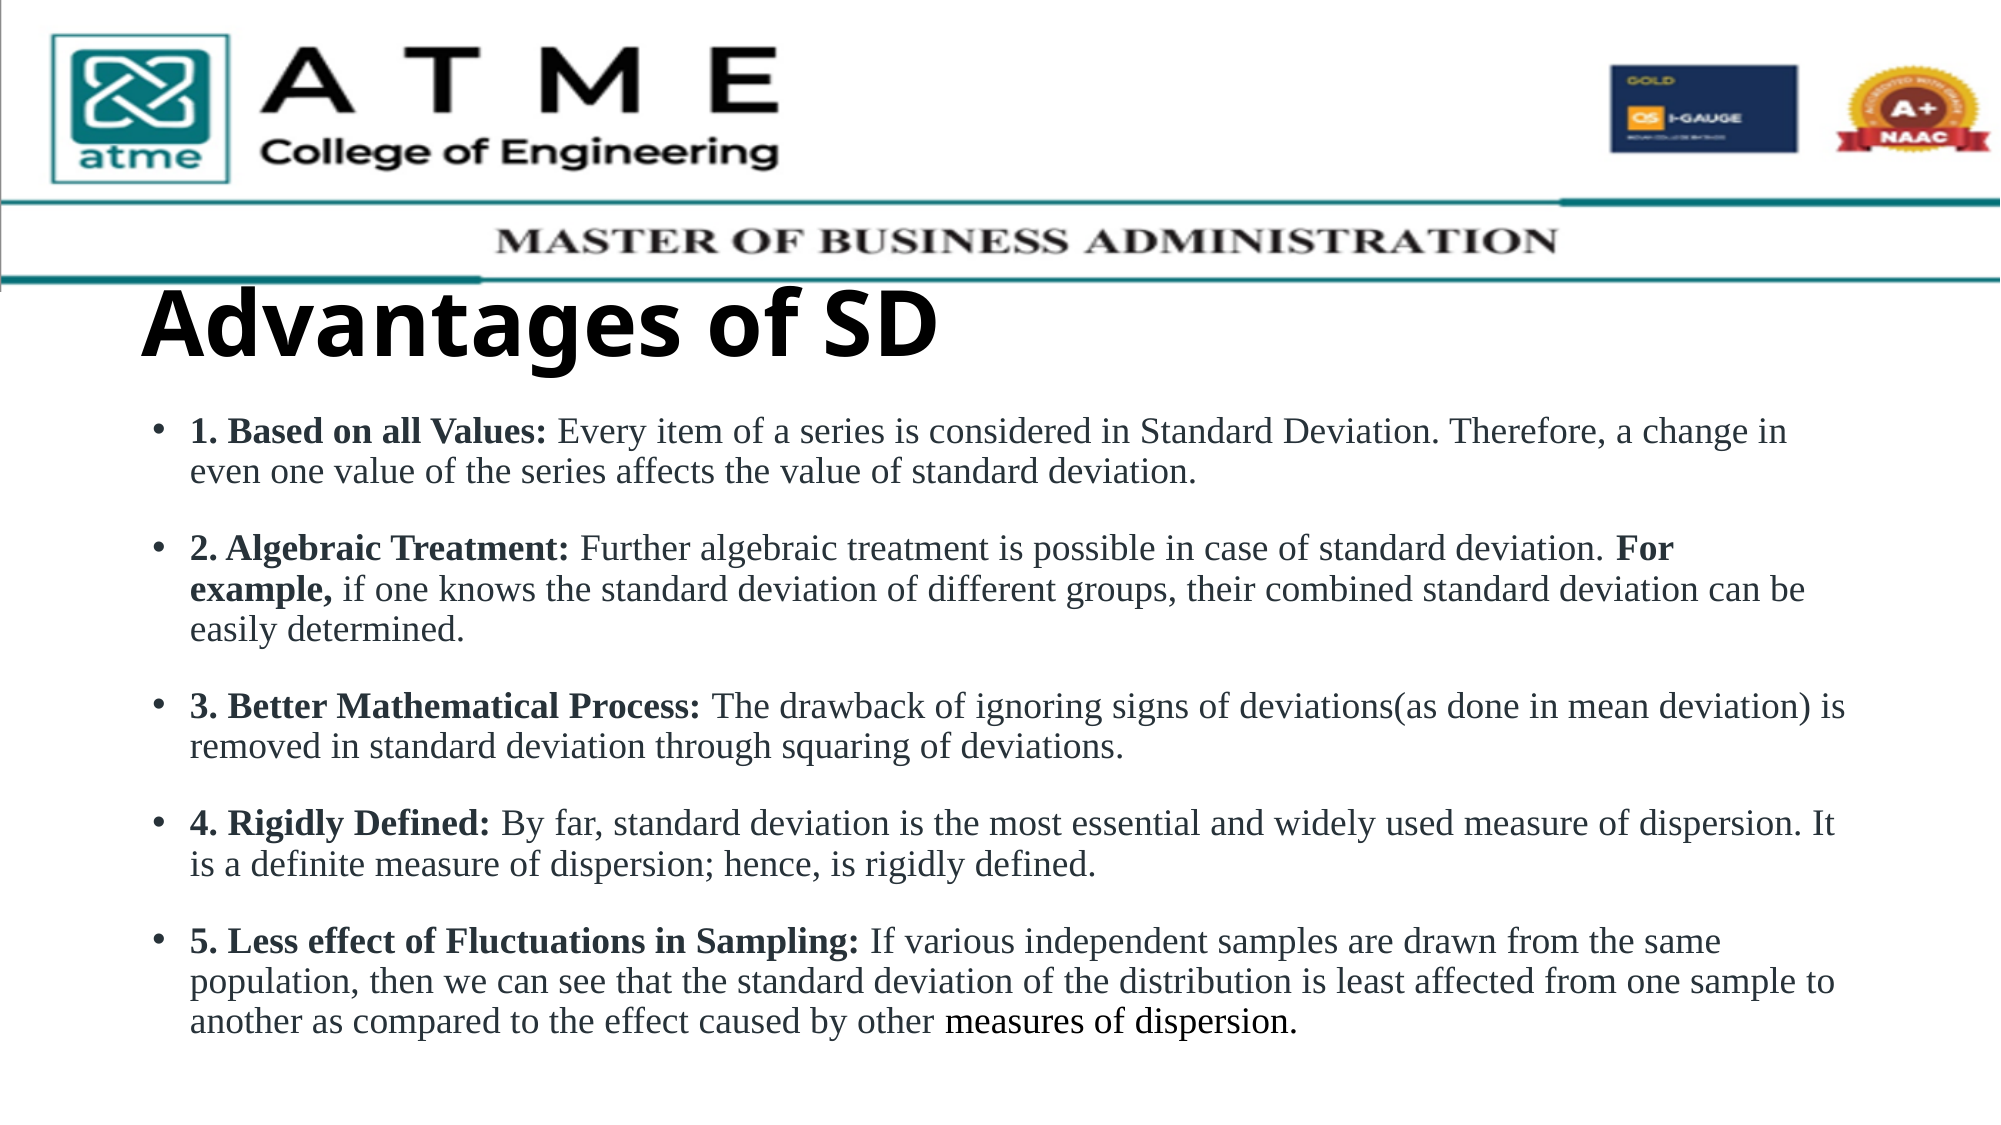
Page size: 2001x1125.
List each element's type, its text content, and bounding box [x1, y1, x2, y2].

title Advantages of SD [126, 217, 1852, 436]
picture [0, 0, 2000, 292]
list 1. Based on all Values: Every item of a series is considered in Standard Deviation. Therefore, a change in even one value of the series affects the value of standard deviation. 2. Algebraic Treatment: Further algebraic treatment is possible in case of standard deviation. For example, if one knows the standard deviation of different groups, their combined standard deviation can be easily determined. 3. Better Mathematical Process: The drawback of ignoring signs of deviations(as done in mean deviation) is removed in standard deviation through squaring of deviations. 4. Rigidly Defined: By far, standard deviation is the most essential and widely used measure of dispersion. It is a definite measure of dispersion; hence, is rigidly defined. 5. Less effect of Fluctuations in Sampling: If various independent samples are drawn from the same population, then we can see that the standard deviation of the distribution is least affected from one sample to another as compared to the effect caused by other measures of dispersion. [137, 403, 1863, 1066]
